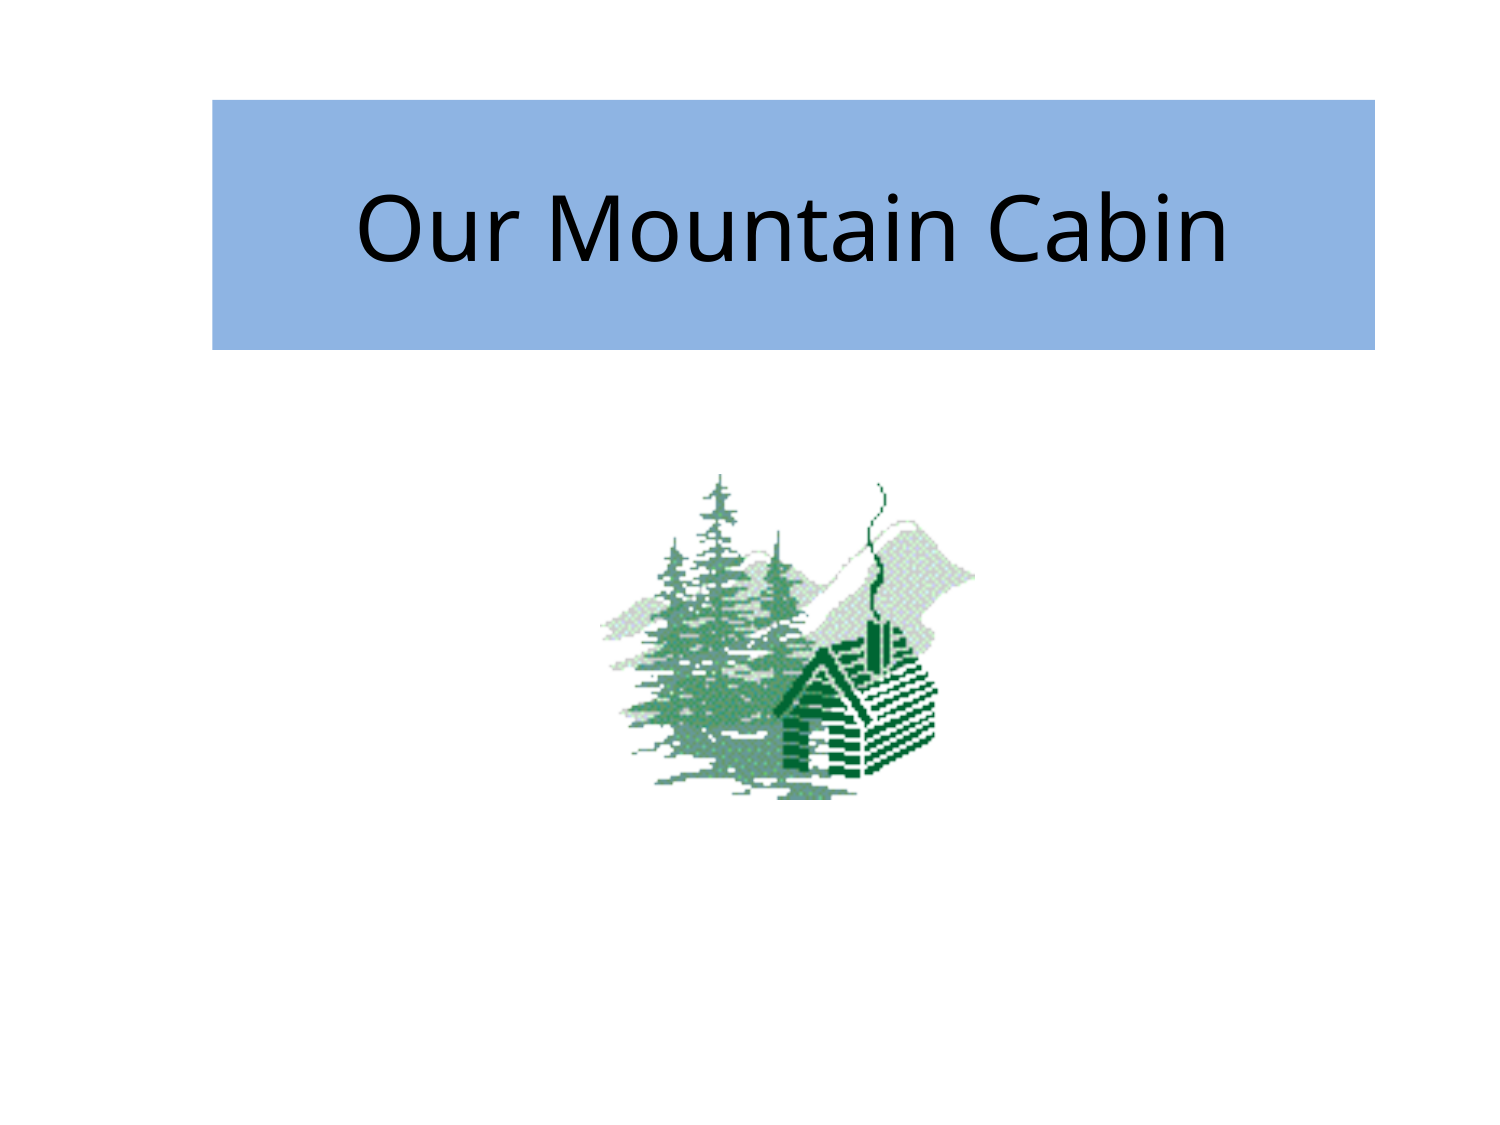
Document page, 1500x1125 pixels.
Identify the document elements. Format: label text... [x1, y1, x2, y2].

title Our Mountain Cabin [212, 99, 1375, 350]
picture [599, 474, 976, 801]
